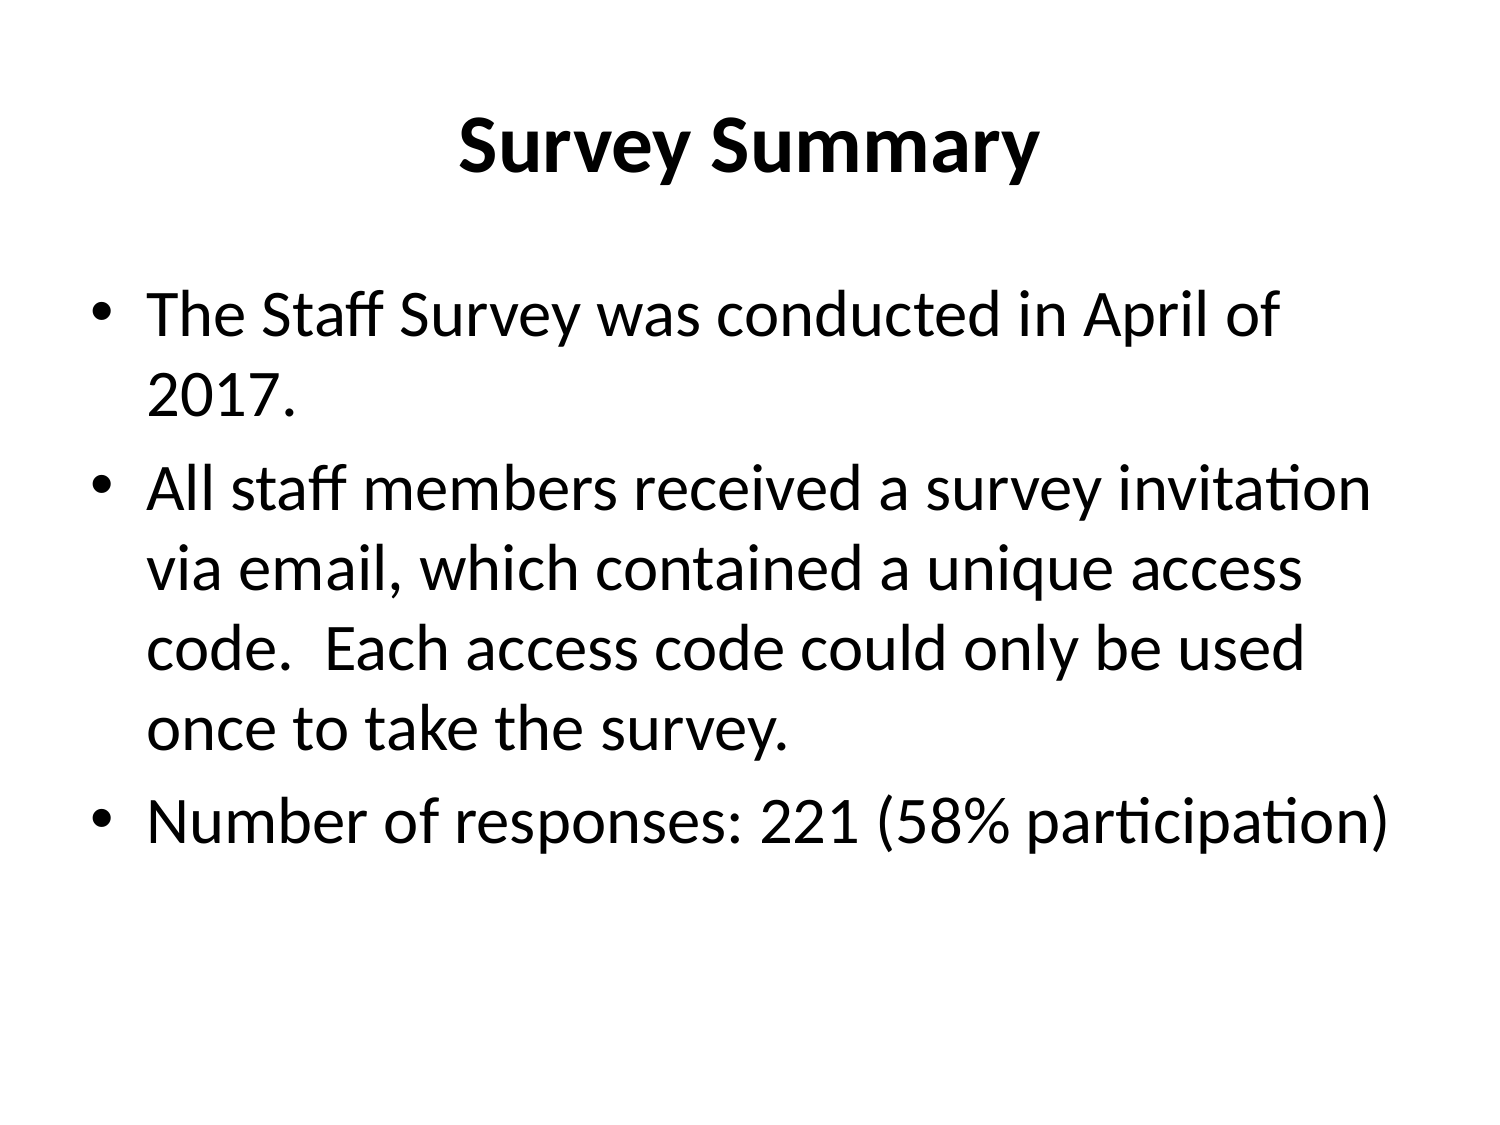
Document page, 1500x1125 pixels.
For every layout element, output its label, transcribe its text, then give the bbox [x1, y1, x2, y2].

title Survey Summary [75, 45, 1425, 233]
list The Staff Survey was conducted in April of 2017. All staff members received a survey invitation via email, which contained a unique access code. Each access code could only be used once to take the survey. Number of responses: 221 (58% participation) [75, 262, 1425, 1005]
